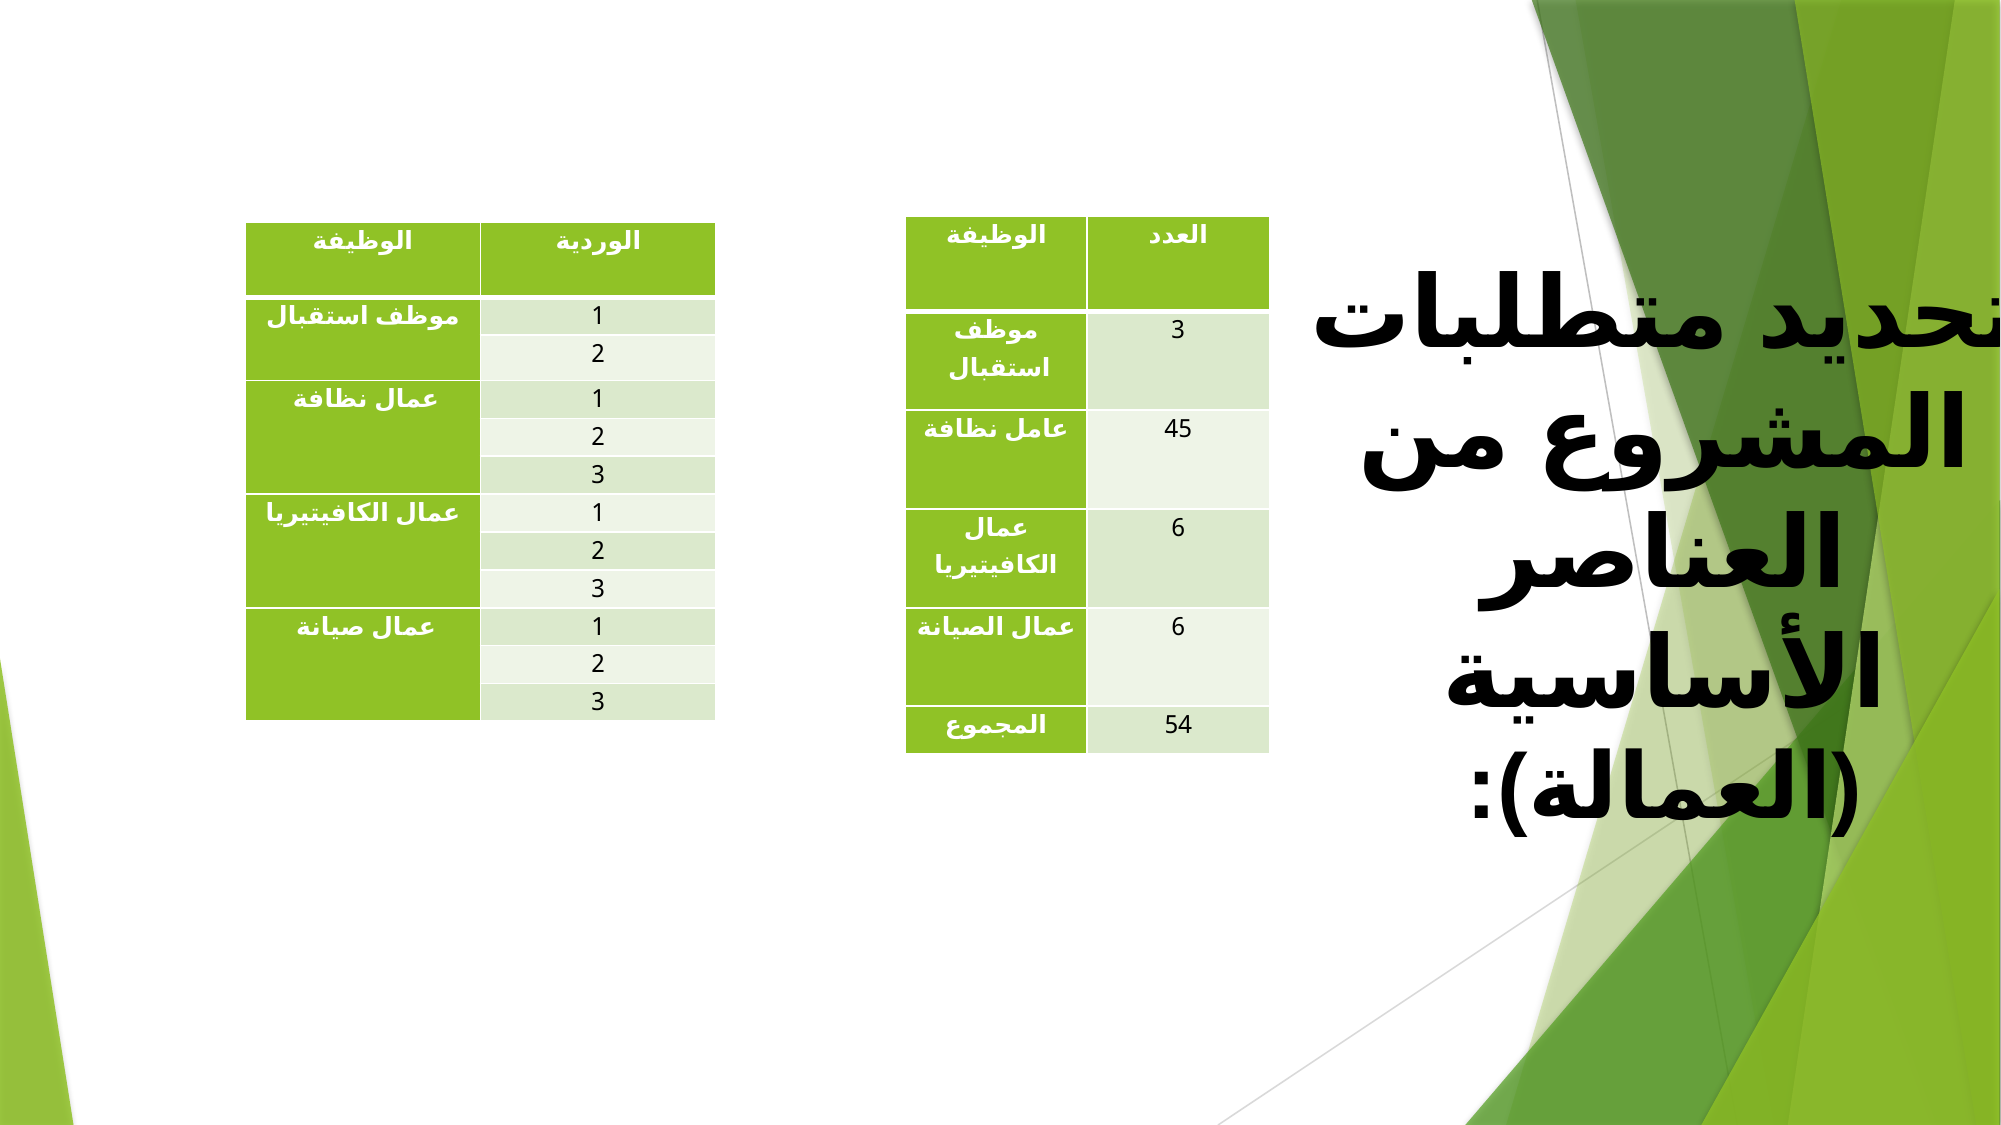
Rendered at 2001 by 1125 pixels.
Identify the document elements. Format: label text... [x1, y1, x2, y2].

table_cell 3 [481, 571, 715, 607]
table_cell 2 [481, 646, 715, 683]
table_header الوردية [481, 223, 715, 295]
table_cell عمال الصيانة [906, 609, 1086, 705]
table_cell 2 [481, 533, 715, 569]
text_box تحديد متطلبات المشروع من العناصر الأساسية (العمالة): [1283, 240, 2000, 980]
table_cell عمال الكافيتيريا [246, 495, 480, 607]
table_cell 6 [1088, 510, 1269, 607]
table_header العدد [1088, 217, 1269, 309]
table_cell 1 [481, 300, 715, 334]
table_cell عمال صيانة [246, 609, 480, 720]
table_cell المجموع [906, 707, 1086, 753]
table_cell 54 [1088, 707, 1269, 753]
table_cell 3 [481, 457, 715, 493]
table_cell 45 [1088, 411, 1269, 508]
table_header الوظيفة [246, 223, 480, 295]
table_cell عمال الكافيتيريا [906, 510, 1086, 607]
table_cell موظف استقبال [906, 314, 1086, 409]
table_cell عمال نظافة [246, 381, 480, 493]
table_cell 3 [481, 684, 715, 720]
table_cell 3 [1088, 314, 1269, 409]
table_cell 2 [481, 419, 715, 455]
table_cell 1 [481, 495, 715, 531]
table_cell 1 [481, 381, 715, 418]
table_cell 2 [481, 336, 715, 380]
table_cell 6 [1088, 609, 1269, 705]
table_header الوظيفة [906, 217, 1086, 309]
table_cell موظف استقبال [246, 300, 480, 380]
table_cell 1 [481, 609, 715, 645]
table_cell عامل نظافة [906, 411, 1086, 508]
